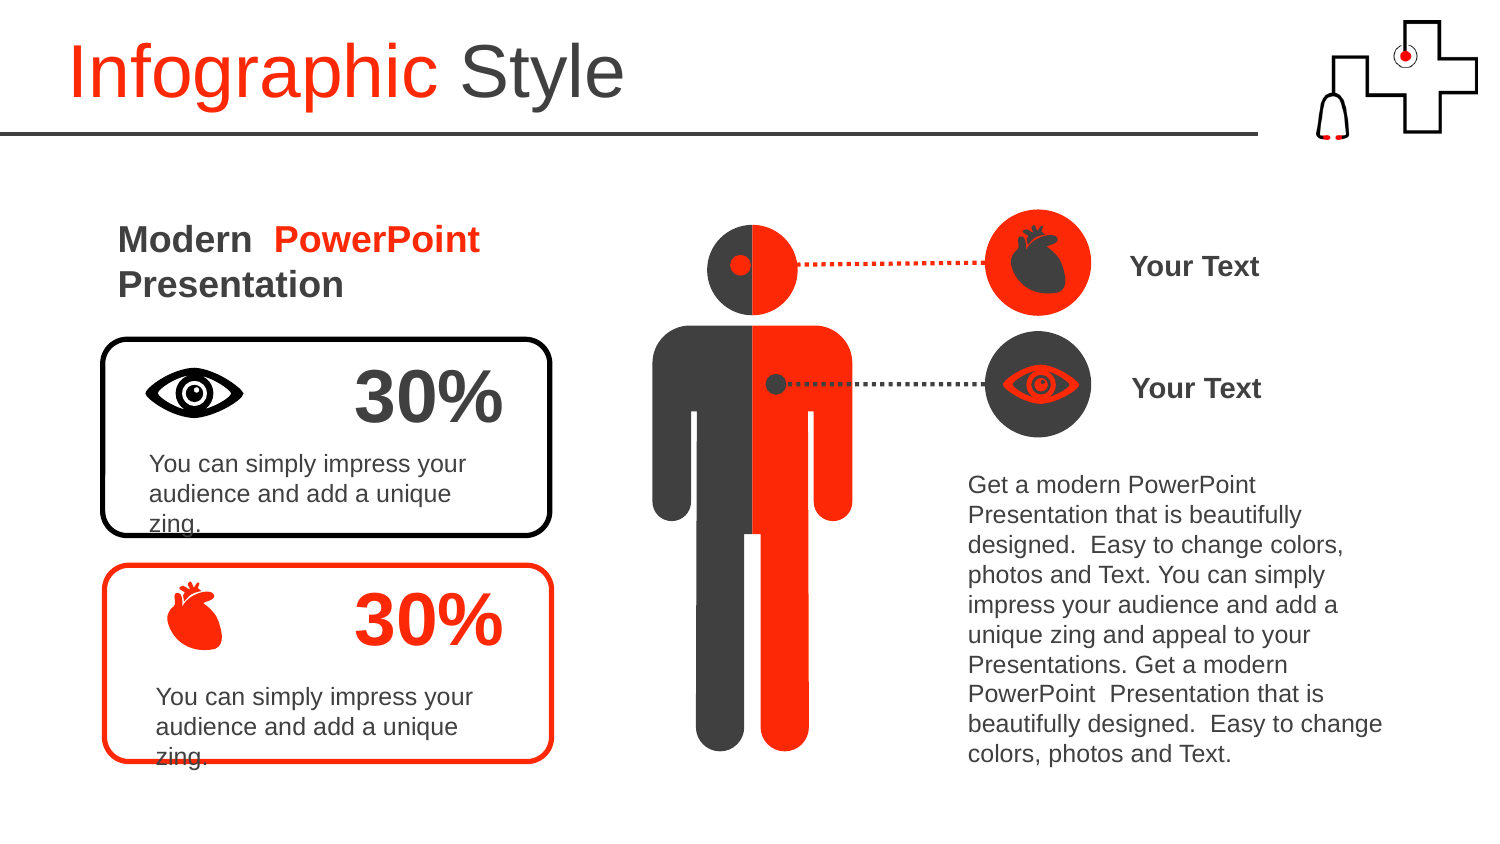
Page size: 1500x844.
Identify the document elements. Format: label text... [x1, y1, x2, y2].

text_box 30% [339, 339, 520, 445]
text_box Your Text [1114, 239, 1351, 290]
text_box [165, 579, 224, 653]
text_box [1000, 362, 1082, 406]
text_box 30% [339, 562, 520, 668]
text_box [652, 224, 853, 752]
text_box Your Text [1116, 361, 1353, 412]
text_box [1008, 222, 1068, 296]
text_box You can simply impress your audience and add a unique zing. [134, 440, 519, 545]
text_box [982, 207, 1094, 318]
list Infographic Style [53, 20, 1258, 115]
text_box [143, 365, 246, 421]
picture [1316, 20, 1478, 140]
text_box [100, 337, 552, 538]
text_box [102, 563, 554, 764]
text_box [740, 262, 986, 266]
text_box [739, 266, 853, 272]
text_box Modern PowerPoint Presentation [102, 207, 564, 313]
text_box Get a modern PowerPoint Presentation that is beautifully designed. Easy to change colors, photos and Text. You can simply impress your audience and add a unique zing and appeal to your Presentations. Get a modern PowerPoint Presentation that is beautifully designed. Easy to change colors, photos and Text. [953, 461, 1414, 776]
text_box You can simply impress your audience and add a unique zing. [140, 673, 526, 779]
text_box [982, 329, 1094, 440]
